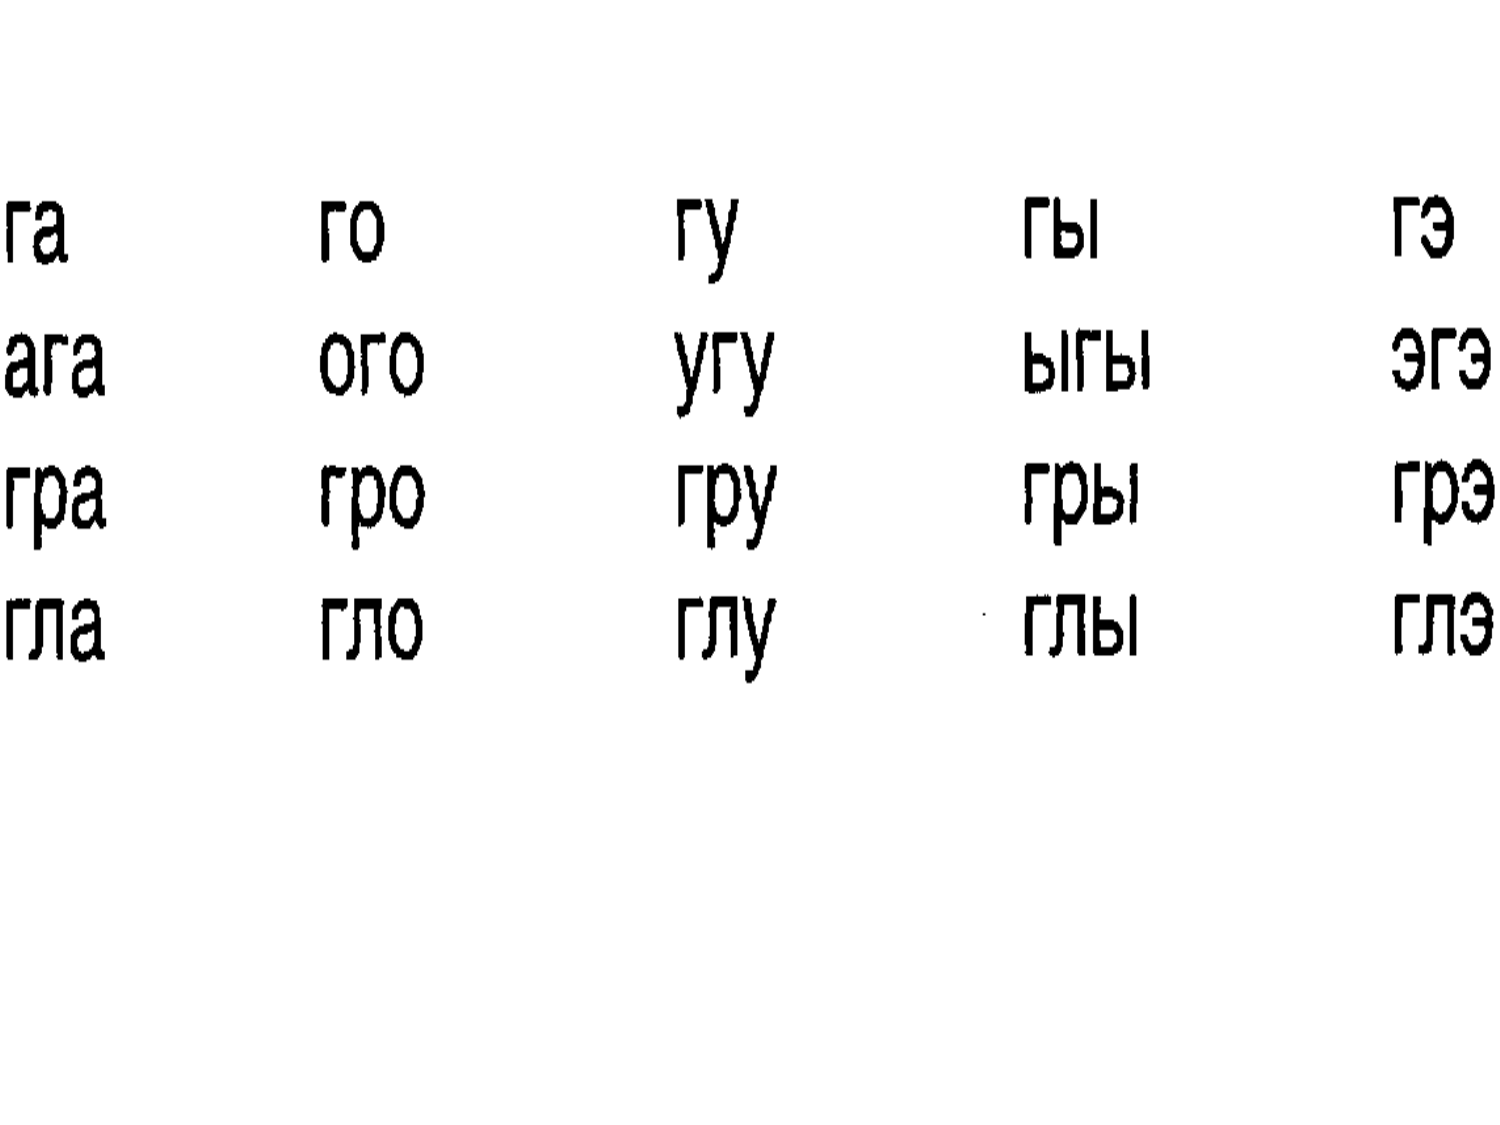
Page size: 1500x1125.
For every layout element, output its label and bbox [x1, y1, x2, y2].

picture [0, 187, 1500, 692]
